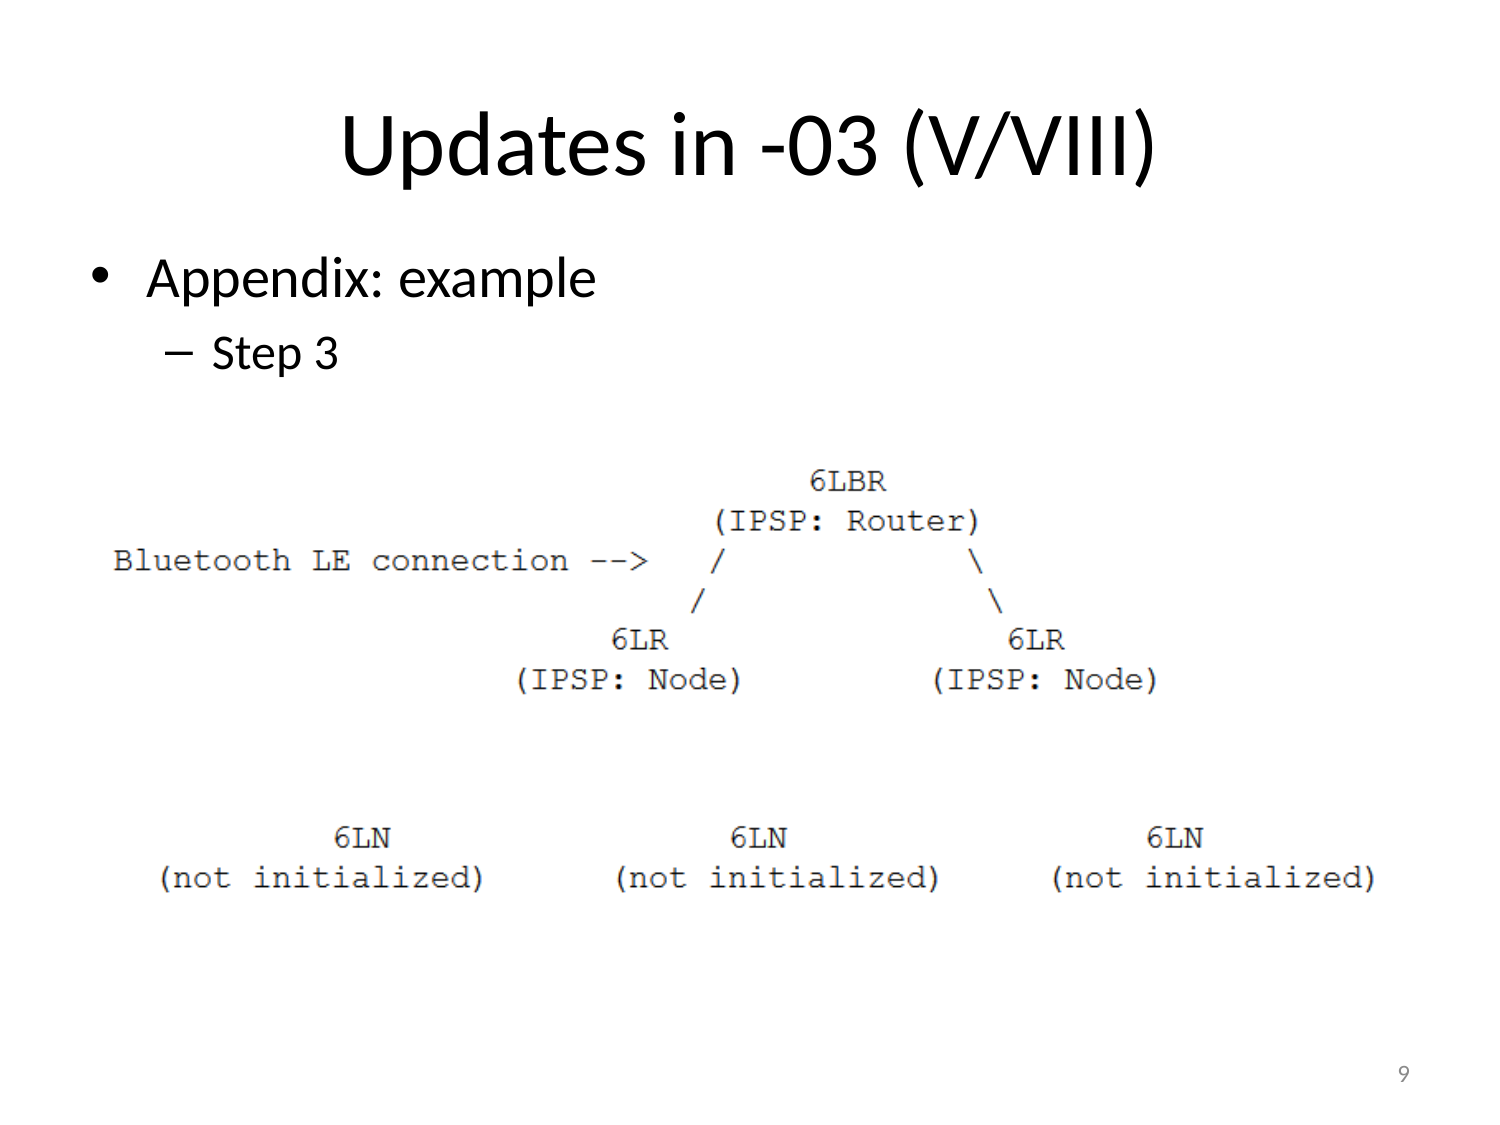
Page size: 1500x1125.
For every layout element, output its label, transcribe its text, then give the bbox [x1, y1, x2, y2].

list Appendix: example Step 3 [75, 231, 1447, 598]
slide_number 9 [1074, 1042, 1425, 1103]
picture [64, 326, 1397, 929]
title Updates in -03 (V/VIII) [75, 45, 1425, 231]
